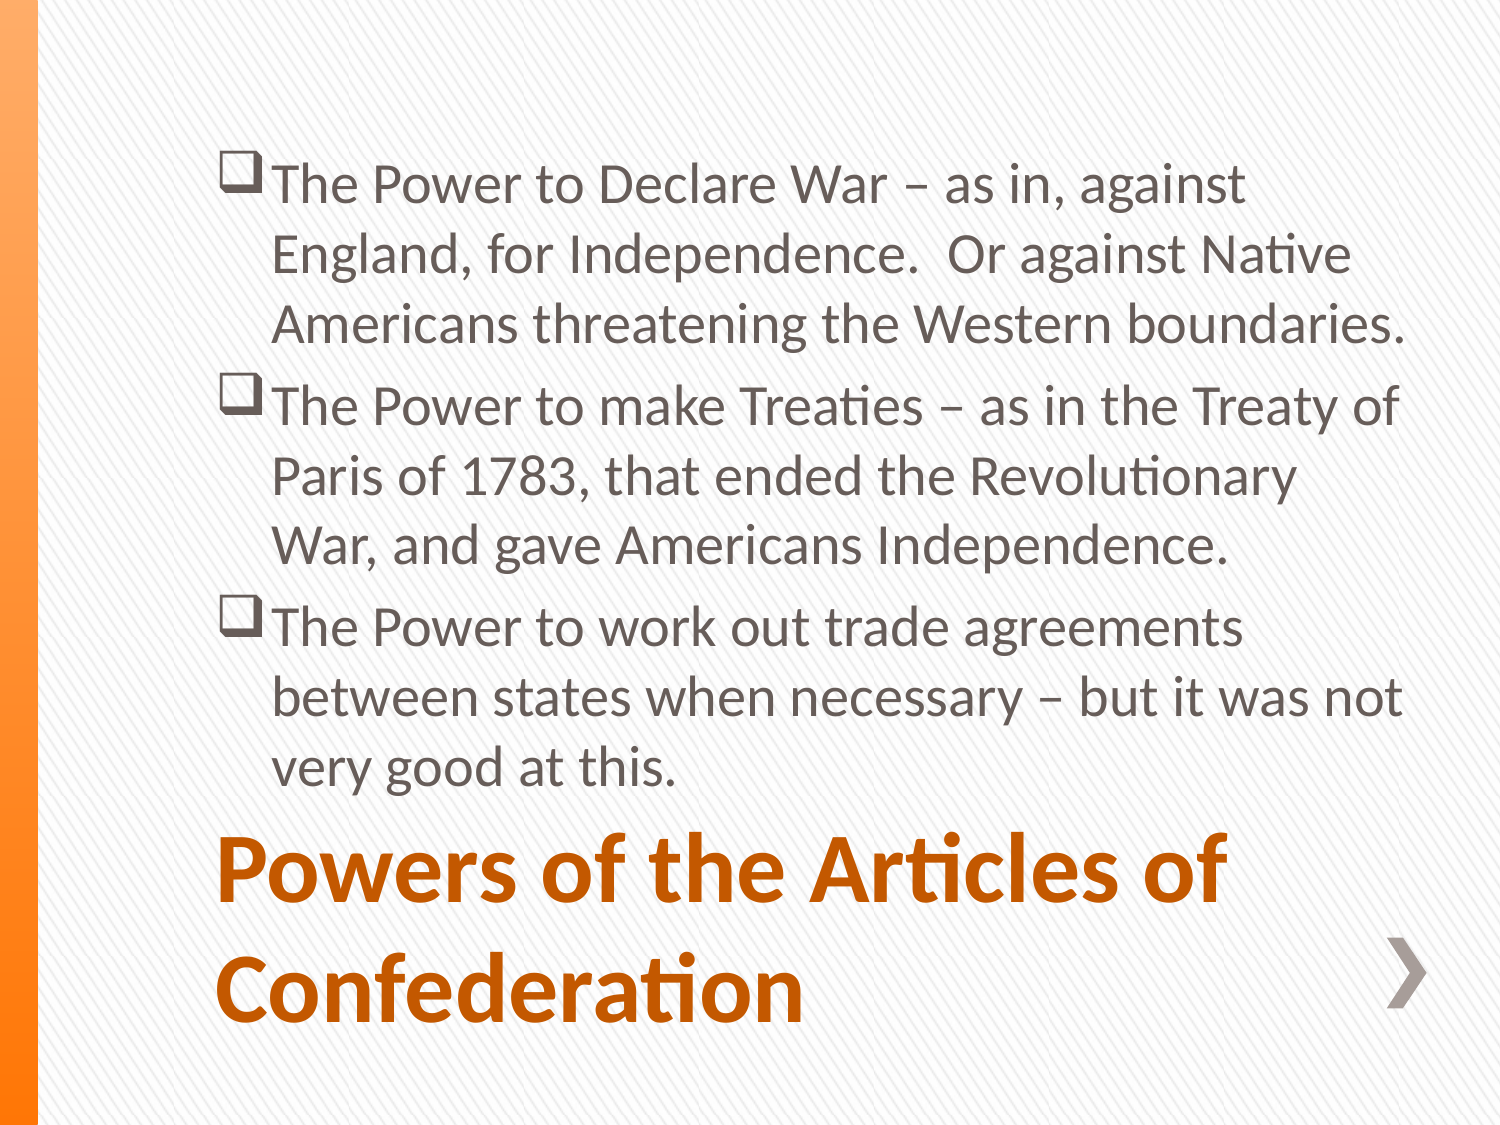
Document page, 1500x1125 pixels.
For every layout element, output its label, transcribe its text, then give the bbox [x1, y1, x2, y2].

title Powers of the Articles of Confederation [200, 863, 1388, 1050]
list The Power to Declare War – as in, against England, for Independence. Or against Native Americans threatening the Western boundaries. The Power to make Treaties – as in the Treaty of Paris of 1783, that ended the Revolutionary War, and gave Americans Independence. The Power to work out trade agreements between states when necessary – but it was not very good at this. [200, 137, 1425, 863]
